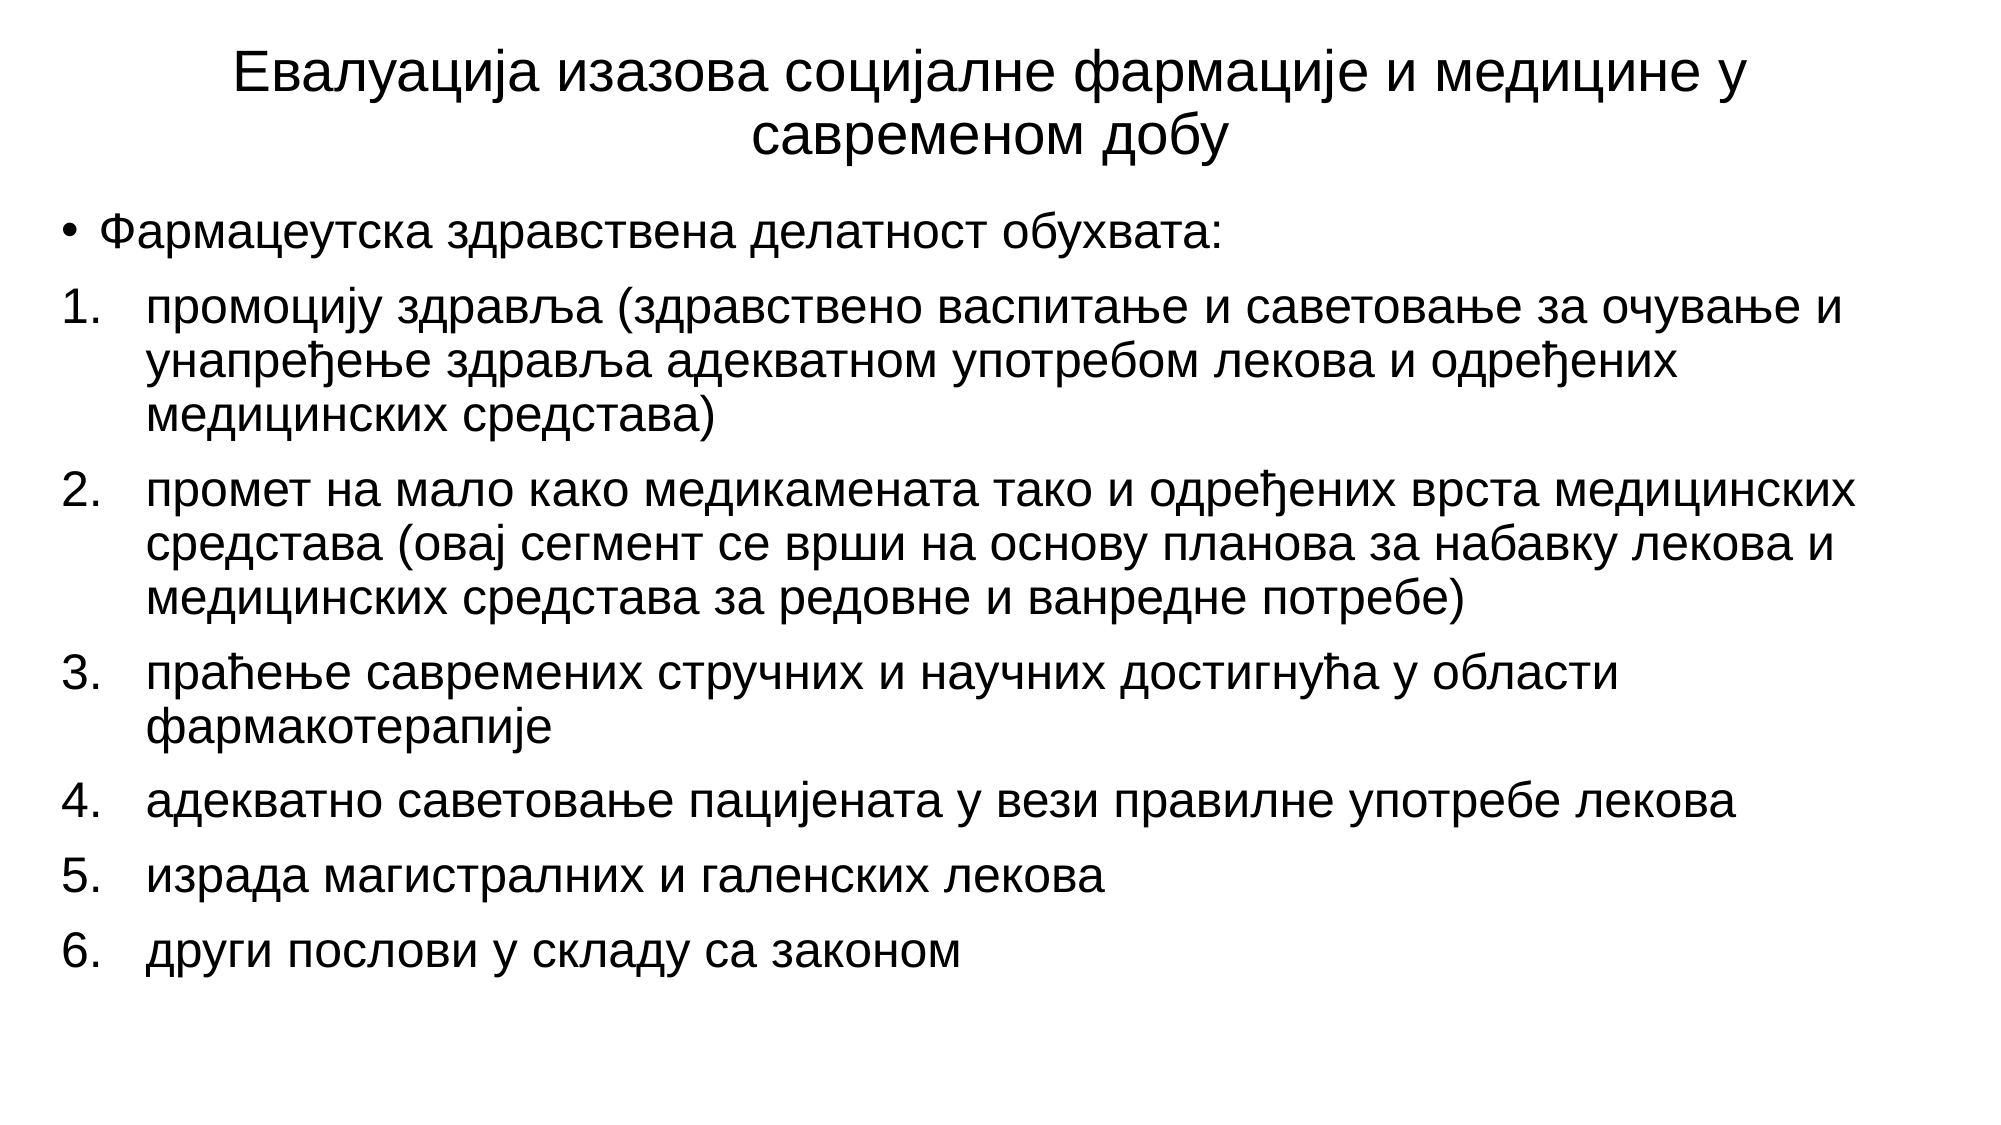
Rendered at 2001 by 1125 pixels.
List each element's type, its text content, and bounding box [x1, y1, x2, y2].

list Фармацеутска здравствена делатност обухвата: промоцију здравља (здравствено васпитање и саветовање за очување и унапређење здравља адекватном употребом лекова и одређених медицинских средстава) промет на мало како медикамената тако и одређених врста медицинских средстава (овај сегмент се врши на основу планова за набавку лекова и медицинских средстава за редовне и ванредне потребе) праћење савремених стручних и научних достигнућа у области фармакотерапије адекватно саветовање пацијената у вези правилне употребе лекова израда магистралних и галенских лекова други послови у складу са законом [46, 198, 1954, 1100]
title Евалуација изазова социјалне фармације и медицине у савременом добу [128, 24, 1854, 184]
